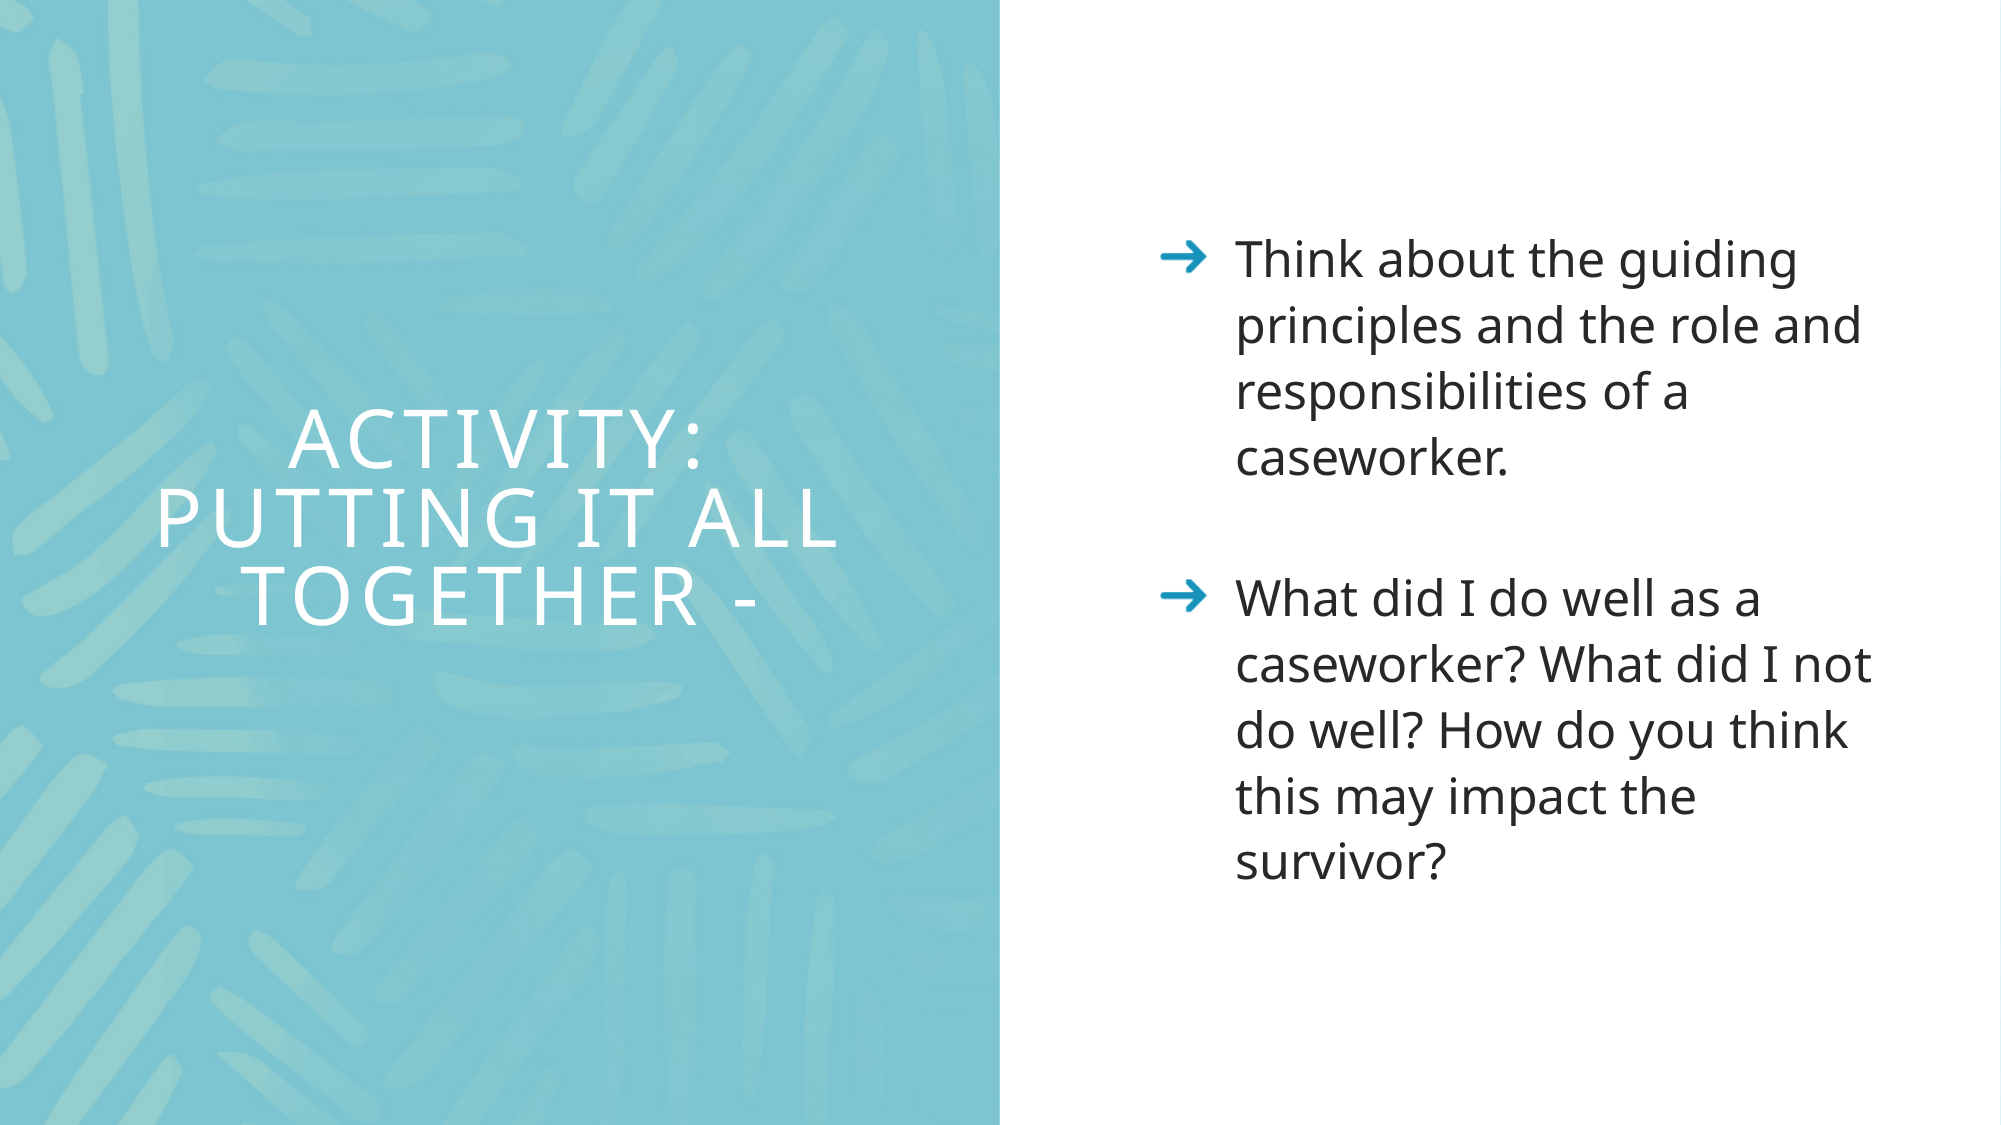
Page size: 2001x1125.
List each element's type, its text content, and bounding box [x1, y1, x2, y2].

list Think about the guiding principles and the role and responsibilities of a caseworker. What did I do well as a caseworker? What did I not do well? How do you think this may impact the survivor? [1152, 140, 1888, 971]
title Activity: Putting it all together - [108, 396, 892, 651]
picture [0, 0, 2001, 1125]
